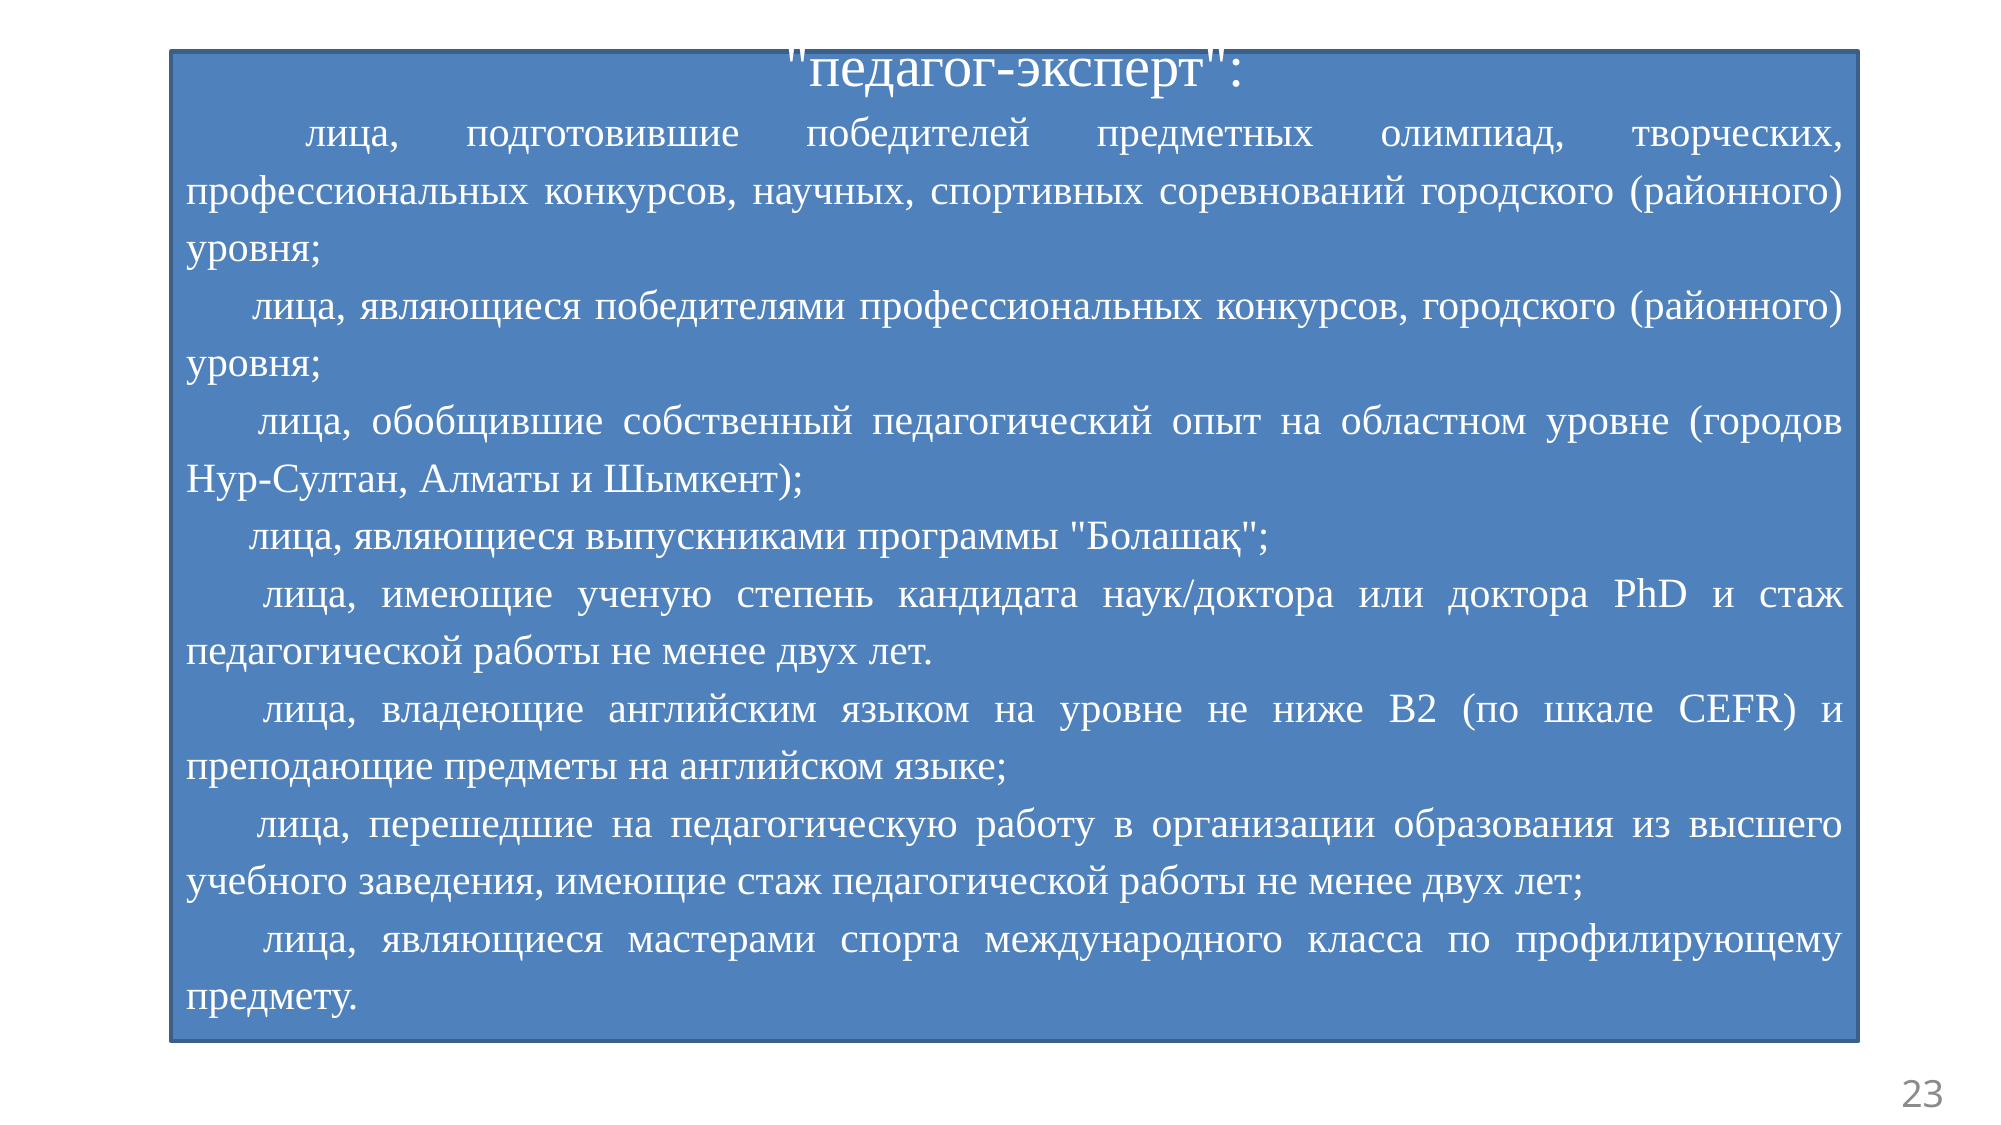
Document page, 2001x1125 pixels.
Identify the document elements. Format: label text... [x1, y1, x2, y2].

slide_number 23 [1492, 1065, 1960, 1125]
text_box "педагог-эксперт": лица, подготовившие победителей предметных олимпиад, творческих, профессиональных конкурсов, научных, спортивных соревнований городского (районного) уровня; лица, являющиеся победителями профессиональных конкурсов, городского (районного) уровня; лица, обобщившие собственный педагогический опыт на областном уровне (городов Нур-Султан, Алматы и Шымкент); лица, являющиеся выпускниками программы "Болашақ"; лица, имеющие ученую степень кандидата наук/доктора или доктора PhD и стаж педагогической работы не менее двух лет. лица, владеющие английским языком на уровне не ниже B2 (по шкале CEFR) и преподающие предметы на английском языке; лица, перешедшие на педагогическую работу в организации образования из высшего учебного заведения, имеющие стаж педагогической работы не менее двух лет; лица, являющиеся мастерами спорта международного класса по профилирующему предмету. . [169, 49, 1860, 1043]
